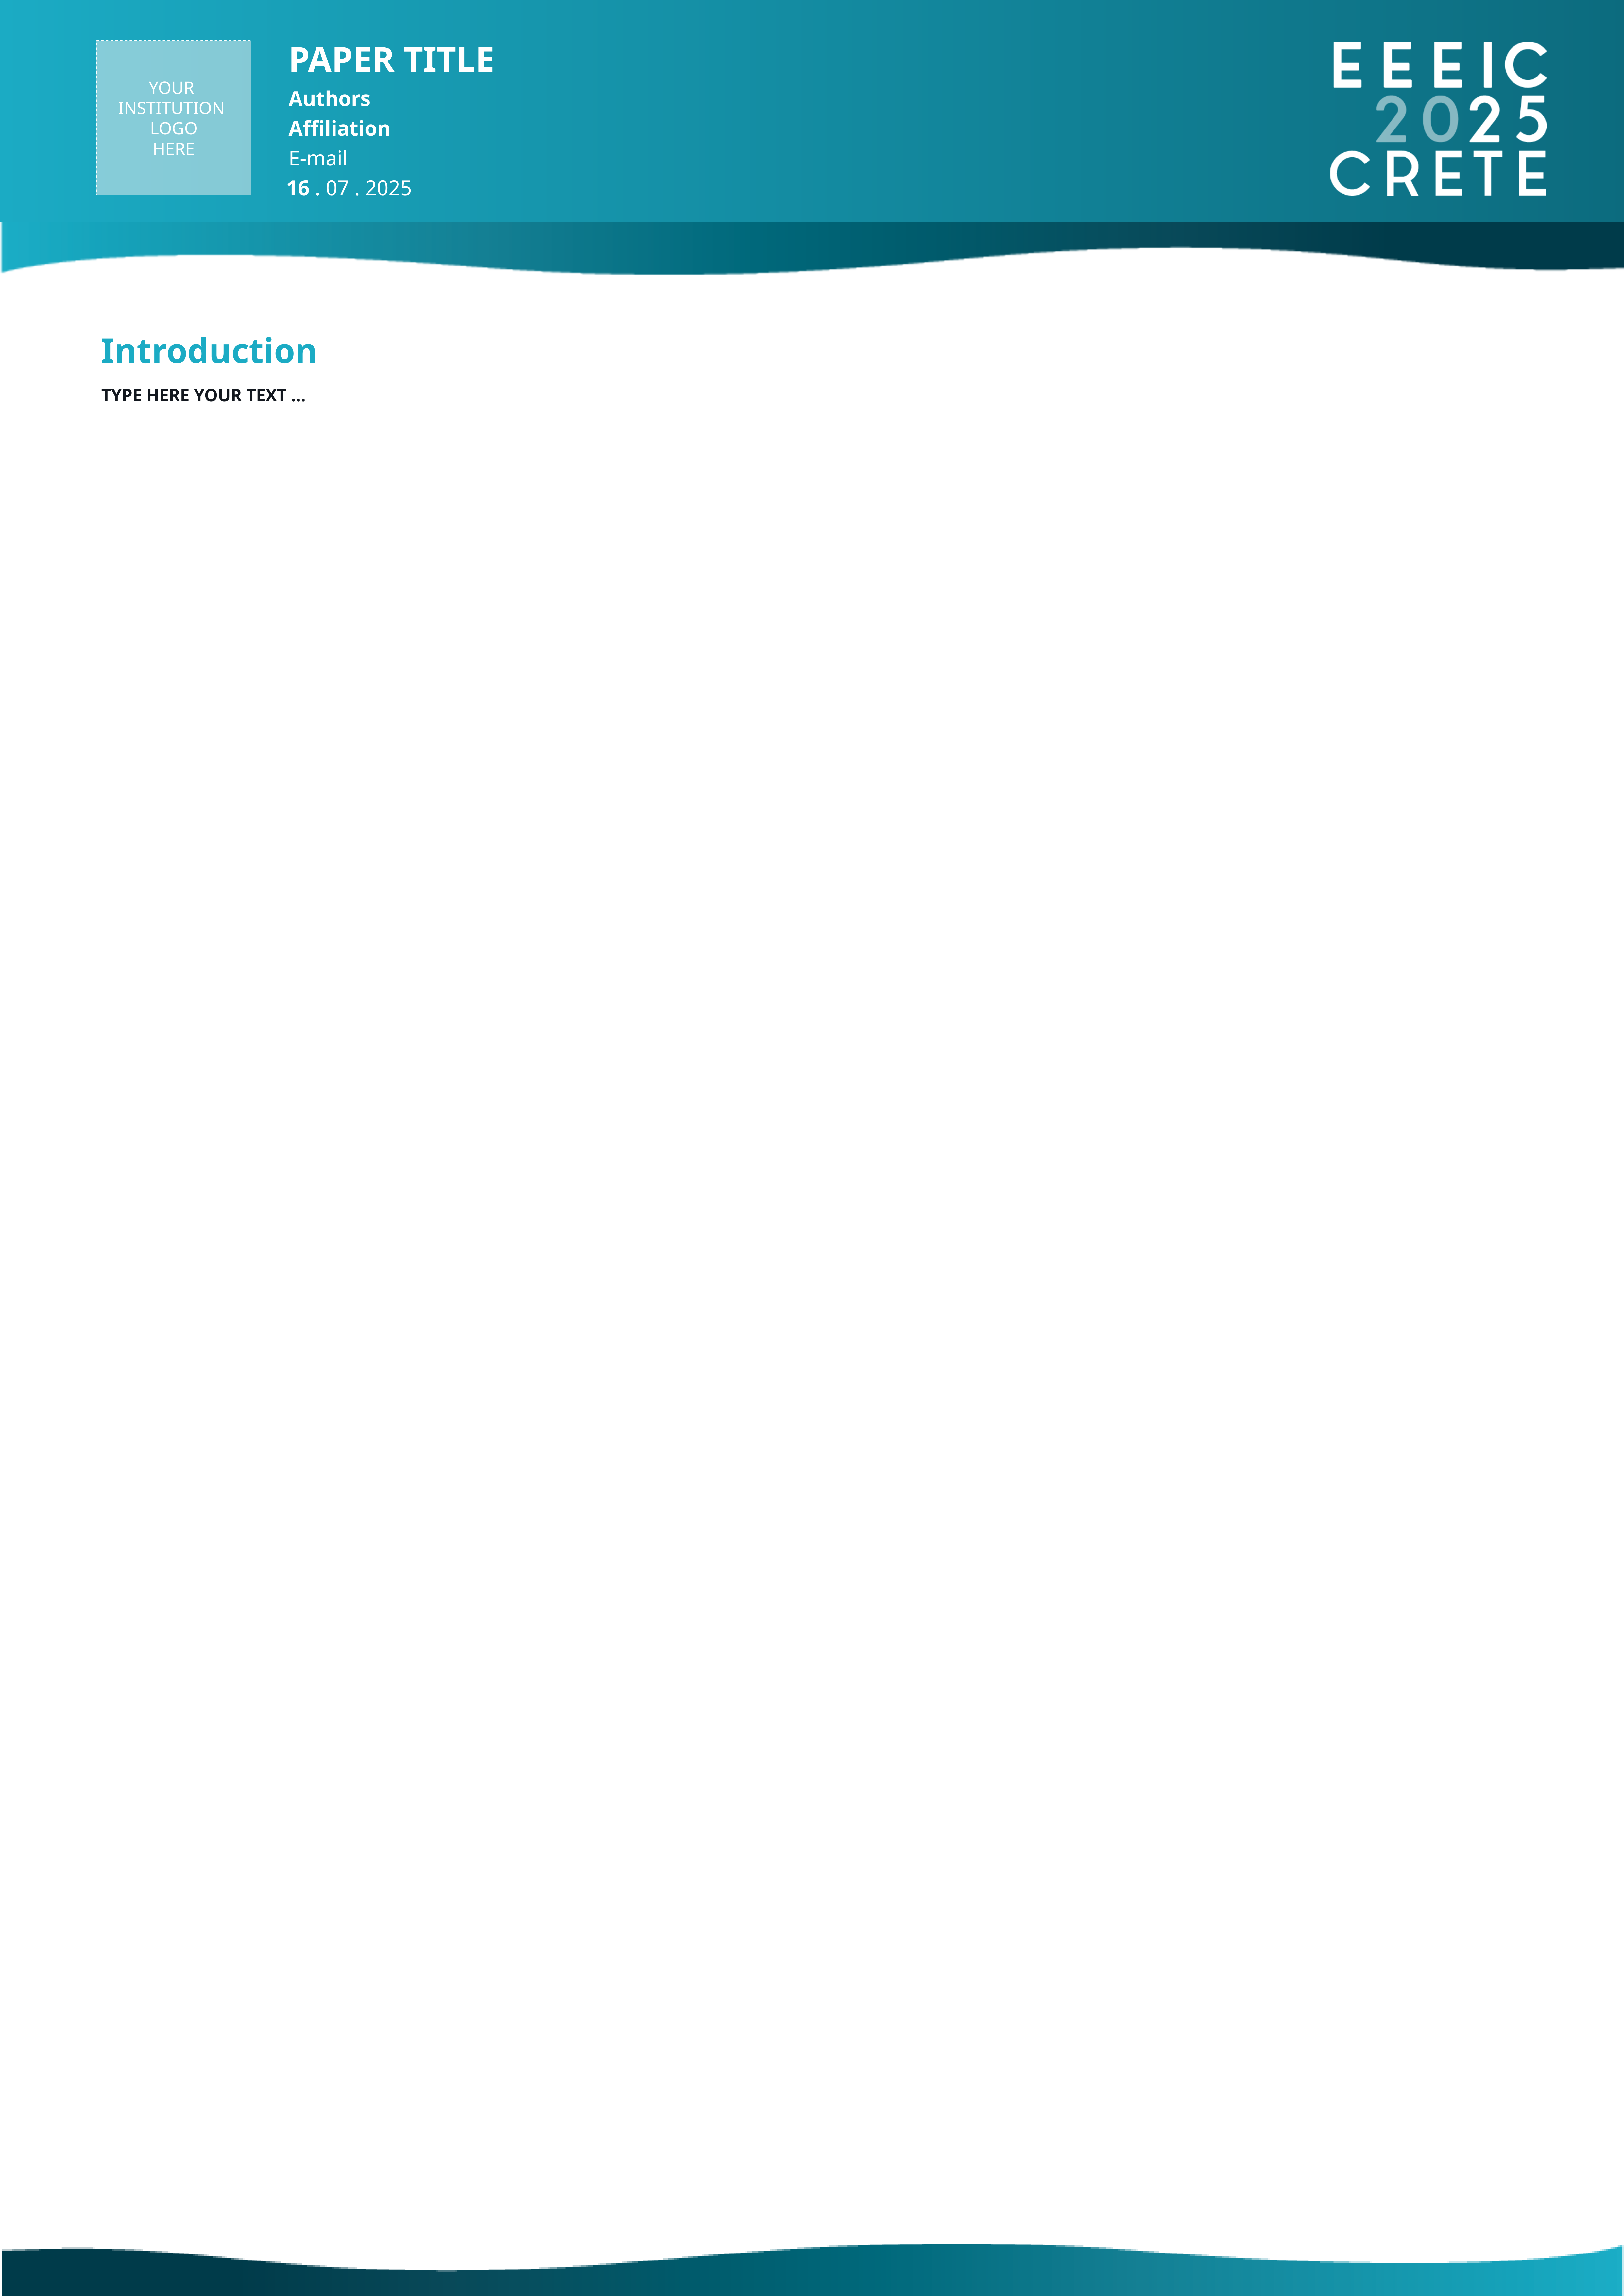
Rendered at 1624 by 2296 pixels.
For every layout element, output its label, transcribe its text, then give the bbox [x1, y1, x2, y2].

text_box TYPE HERE YOUR TEXT … [96, 382, 1528, 407]
picture [2, 2228, 1624, 2296]
text_box Introduction [96, 327, 1535, 372]
picture [1329, 42, 1547, 196]
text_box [0, 0, 1624, 290]
